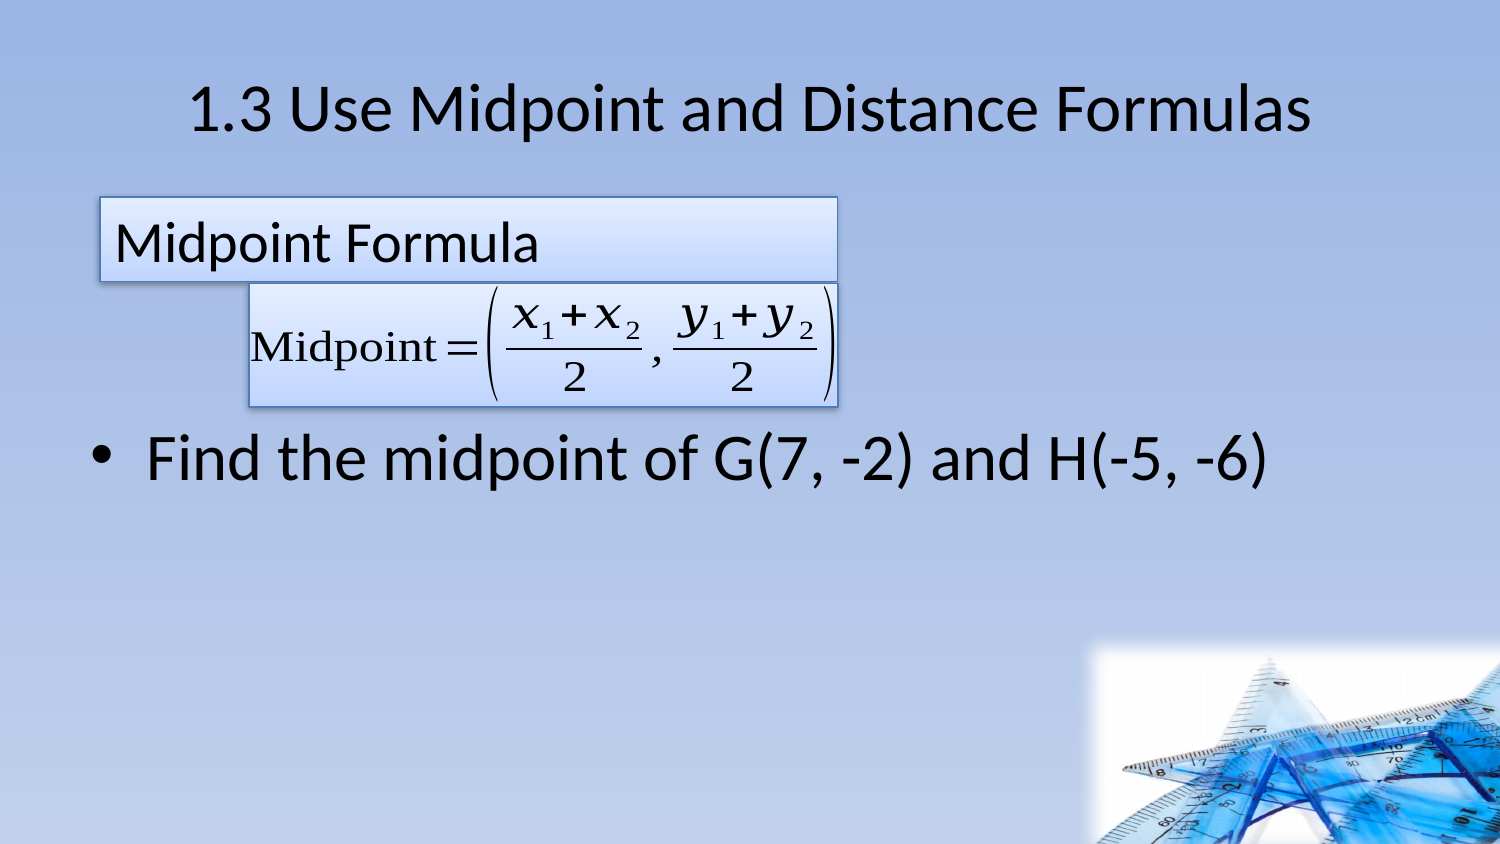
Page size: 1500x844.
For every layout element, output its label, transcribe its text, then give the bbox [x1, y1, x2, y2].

title 1.3 Use Midpoint and Distance Formulas [75, 33, 1425, 175]
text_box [99, 196, 838, 407]
list Find the midpoint of G(7, -2) and H(-5, -6) [75, 406, 1425, 754]
picture [1103, 656, 1500, 838]
